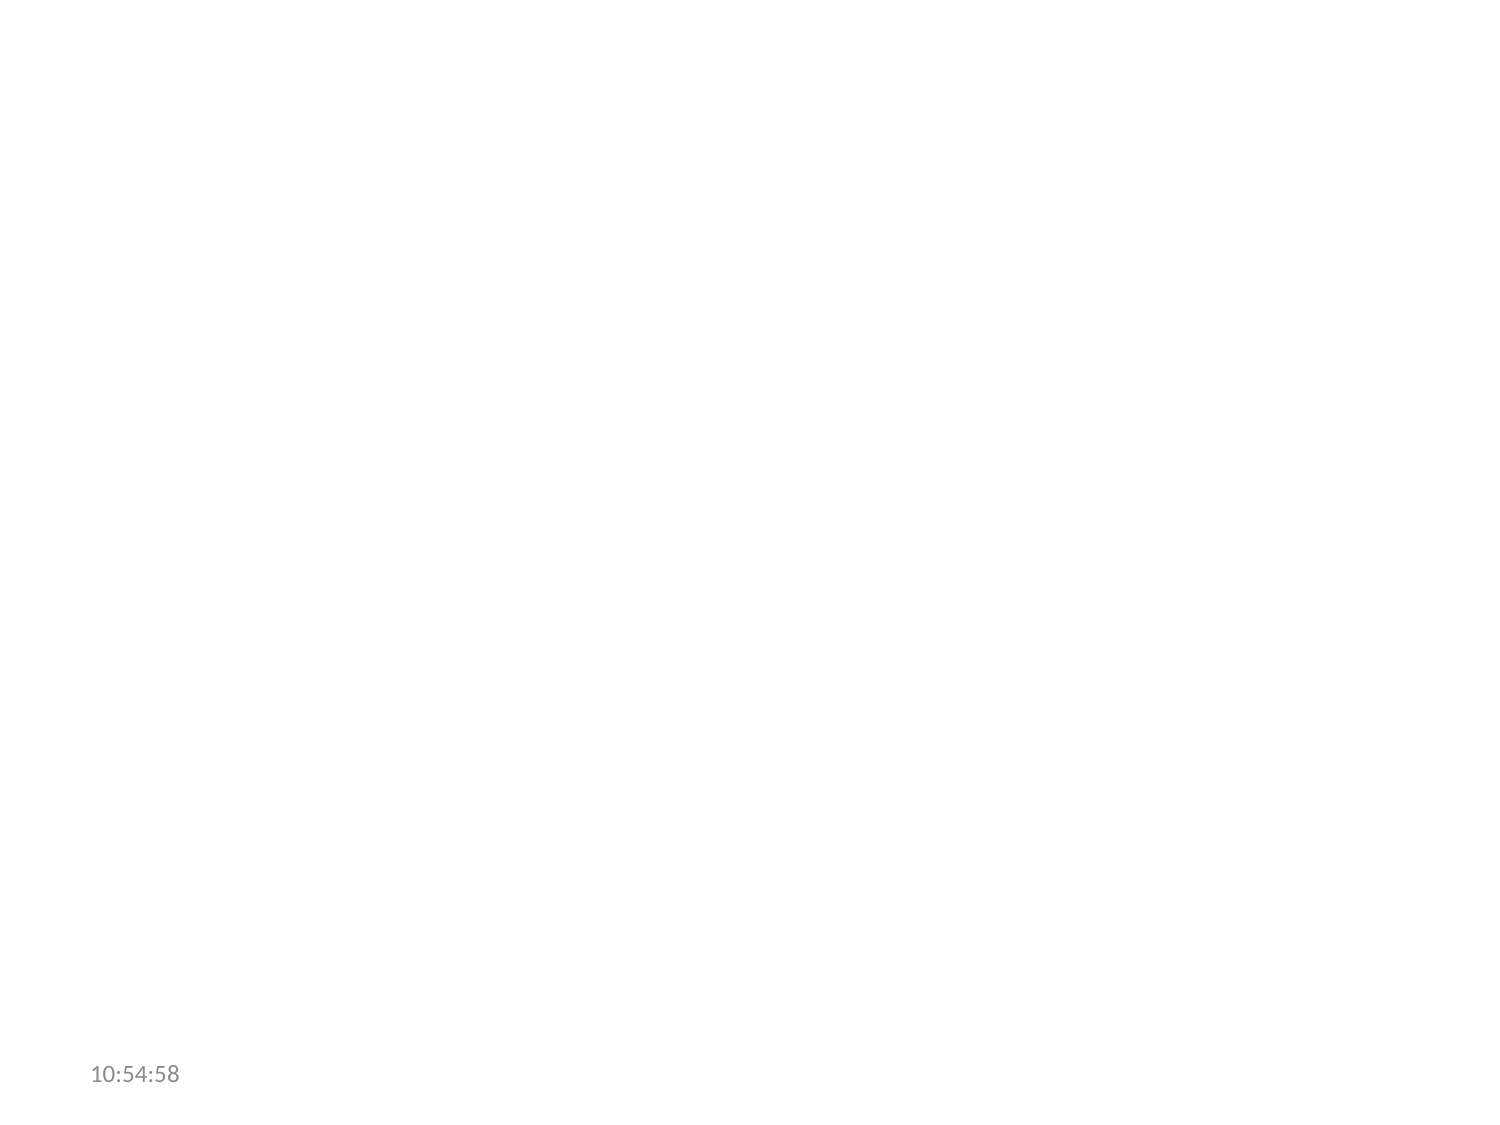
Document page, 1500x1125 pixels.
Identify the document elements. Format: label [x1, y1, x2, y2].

slide_number [75, 1042, 425, 1103]
